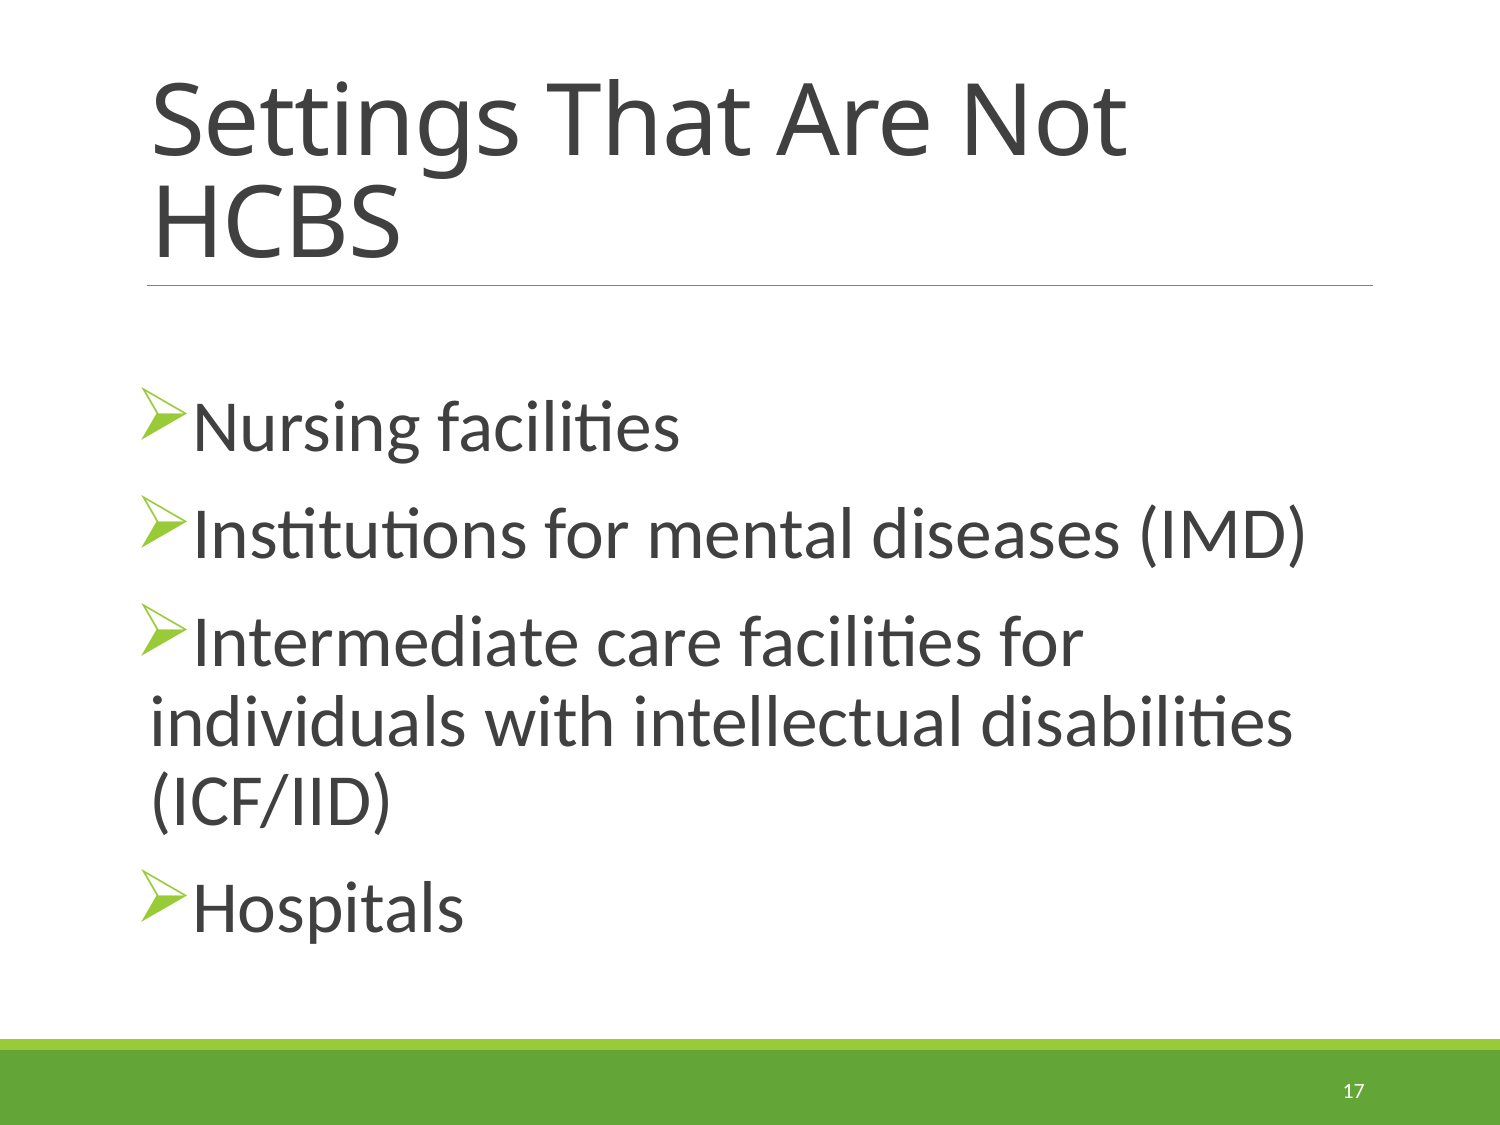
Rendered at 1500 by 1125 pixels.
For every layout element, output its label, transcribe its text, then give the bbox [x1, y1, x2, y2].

slide_number 17 [1218, 1059, 1380, 1120]
title Settings That Are Not HCBS [135, 47, 1373, 285]
list Nursing facilities Institutions for mental diseases (IMD) Intermediate care facilities for individuals with intellectual disabilities (ICF/IID) Hospitals [135, 302, 1373, 963]
